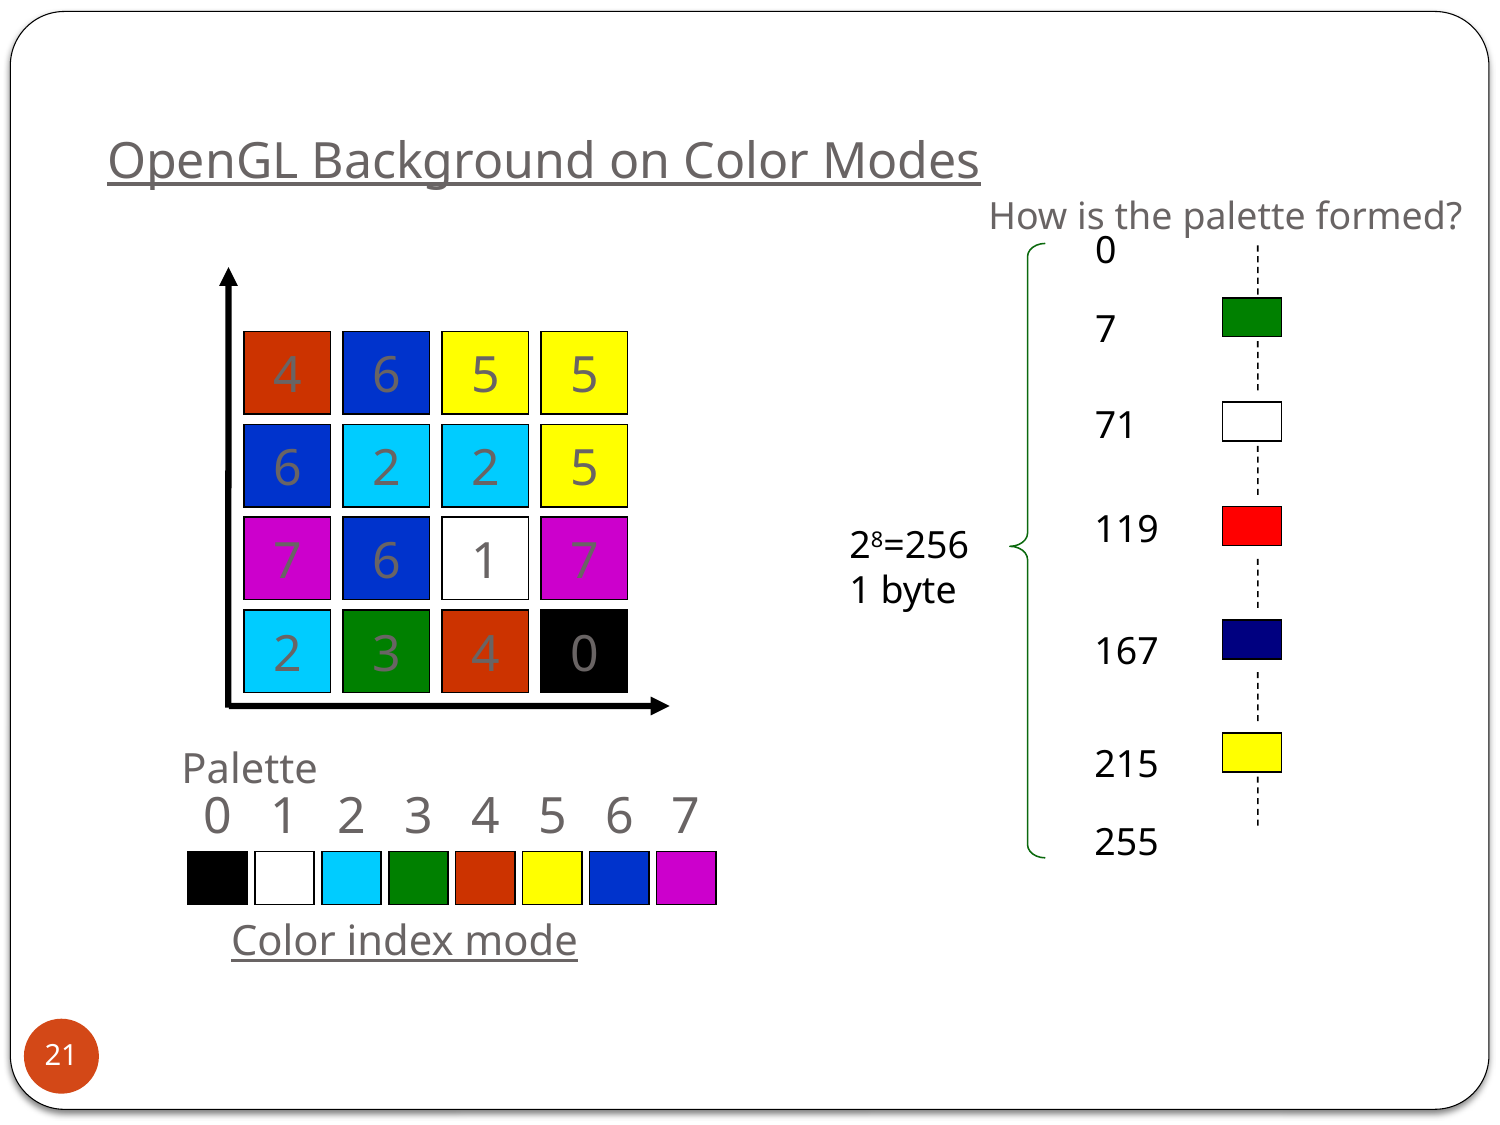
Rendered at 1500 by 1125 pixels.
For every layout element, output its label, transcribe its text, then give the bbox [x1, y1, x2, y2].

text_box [187, 851, 717, 905]
text_box Color index mode [216, 914, 593, 972]
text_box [832, 184, 1465, 871]
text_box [227, 266, 670, 708]
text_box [187, 786, 717, 840]
slide_number 21 [23, 1018, 99, 1094]
text_box OpenGL Background on Color Modes [92, 121, 996, 197]
text_box Palette [166, 734, 333, 800]
